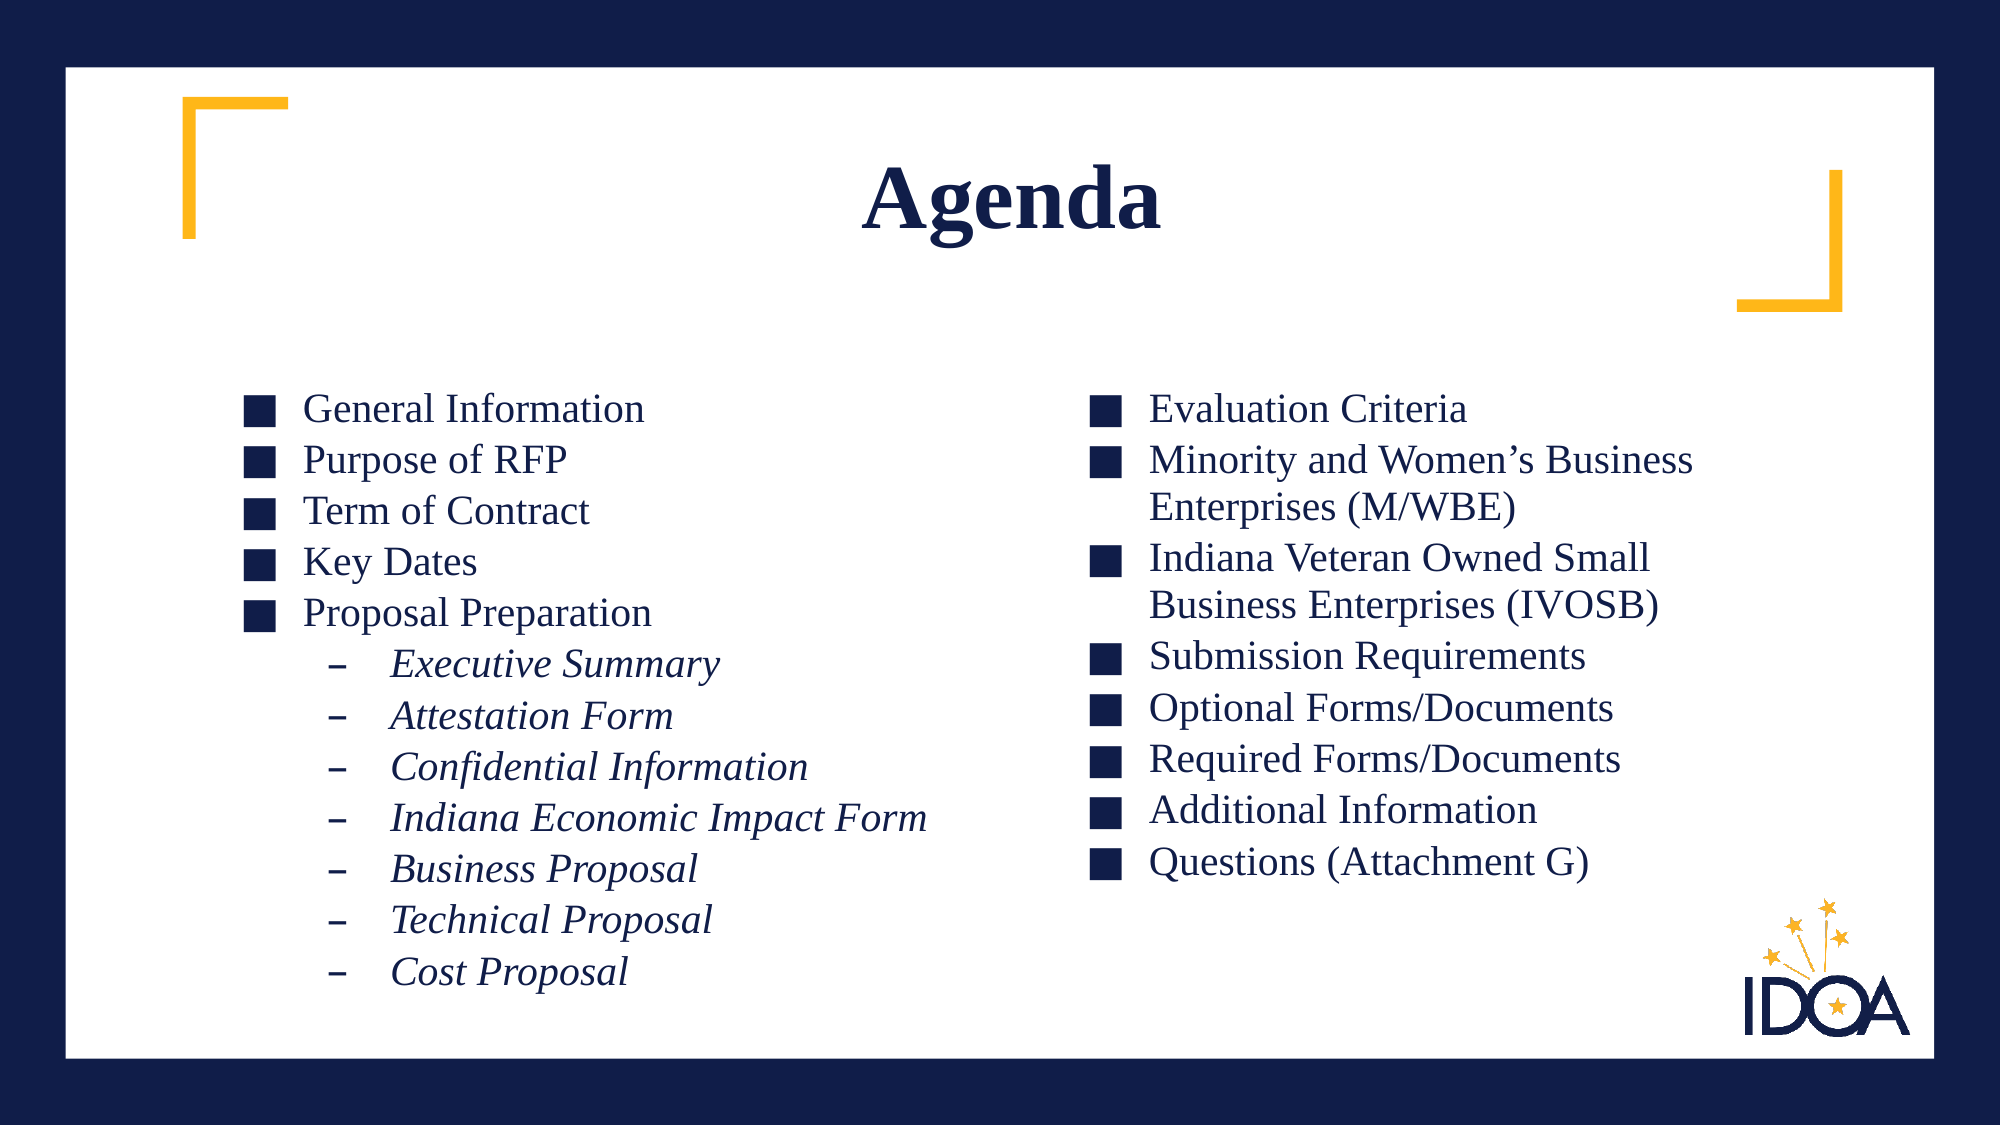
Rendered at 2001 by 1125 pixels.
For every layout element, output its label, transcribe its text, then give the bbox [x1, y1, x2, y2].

list Evaluation Criteria Minority and Women’s Business Enterprises (M/WBE) Indiana Veteran Owned Small Business Enterprises (IVOSB) Submission Requirements Optional Forms/Documents Required Forms/Documents Additional Information Questions (Attachment G) [1071, 376, 1800, 983]
list General Information Purpose of RFP Term of Contract Key Dates Proposal Preparation Executive Summary Attestation Form Confidential Information Indiana Economic Impact Form Business Proposal Technical Proposal Cost Proposal [225, 376, 954, 963]
picture [1702, 857, 1959, 1114]
title Agenda [225, 142, 1800, 279]
